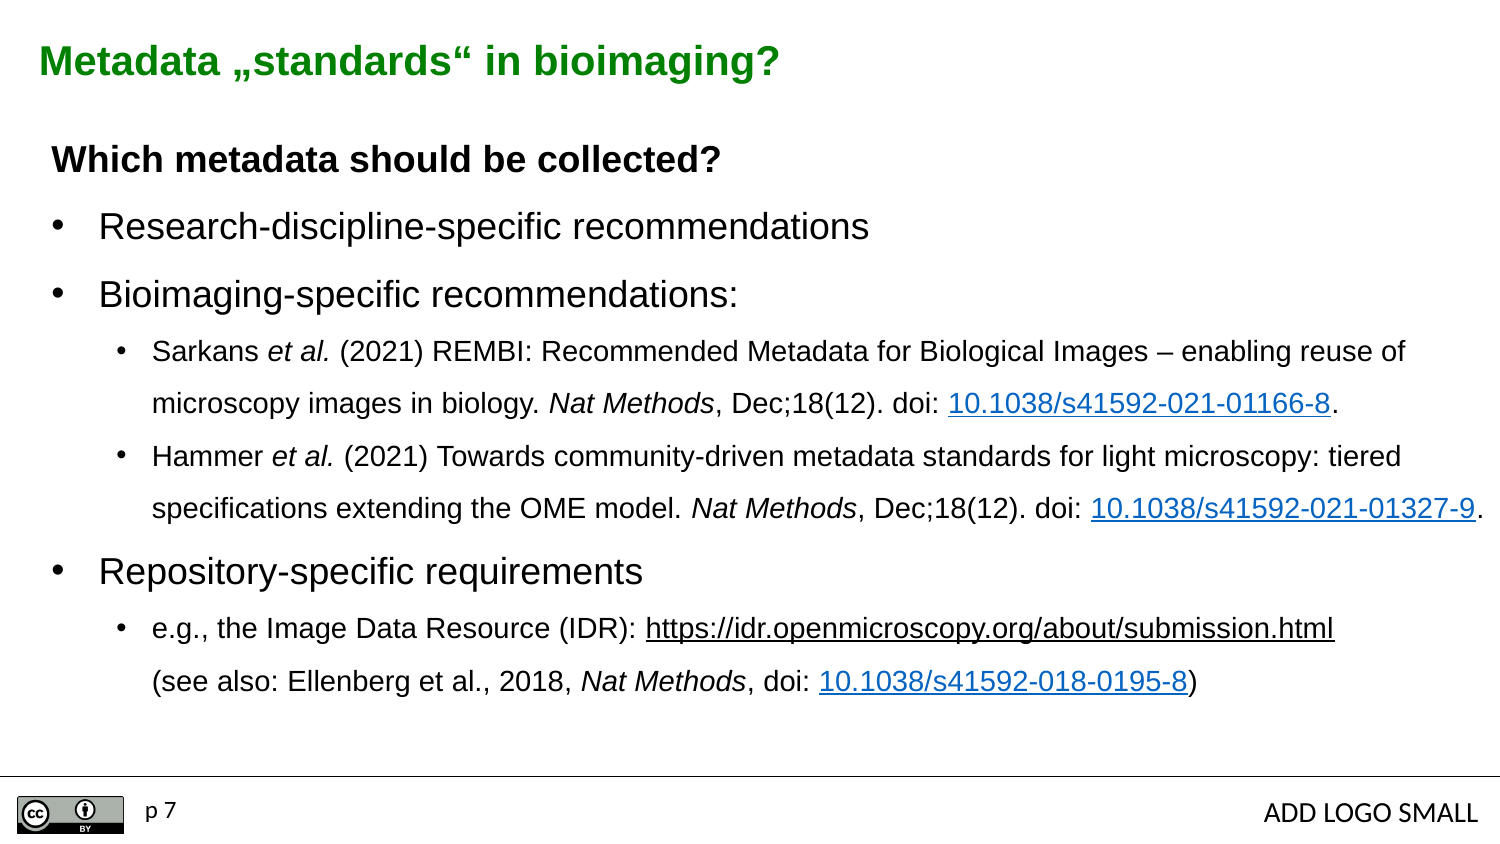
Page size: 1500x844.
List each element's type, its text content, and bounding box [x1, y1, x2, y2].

text_box Which metadata should be collected? Research-discipline-specific recommendations Bioimaging-specific recommendations: Sarkans et al. (2021) REMBI: Recommended Metadata for Biological Images – enabling reuse of microscopy images in biology. Nat Methods, Dec;18(12). doi: 10.1038/s41592-021-01166-8. Hammer et al. (2021) Towards community-driven metadata standards for light microscopy: tiered specifications extending the OME model. Nat Methods, Dec;18(12). doi: 10.1038/s41592-021-01327-9. Repository-specific requirements e.g., the Image Data Resource (IDR): https://idr.openmicroscopy.org/about/submission.html (see also: Ellenberg et al., 2018, Nat Methods, doi: 10.1038/s41592-018-0195-8) [36, 104, 1500, 705]
picture [17, 796, 124, 834]
text_box Metadata „standards“ in bioimaging? [24, 26, 1395, 75]
